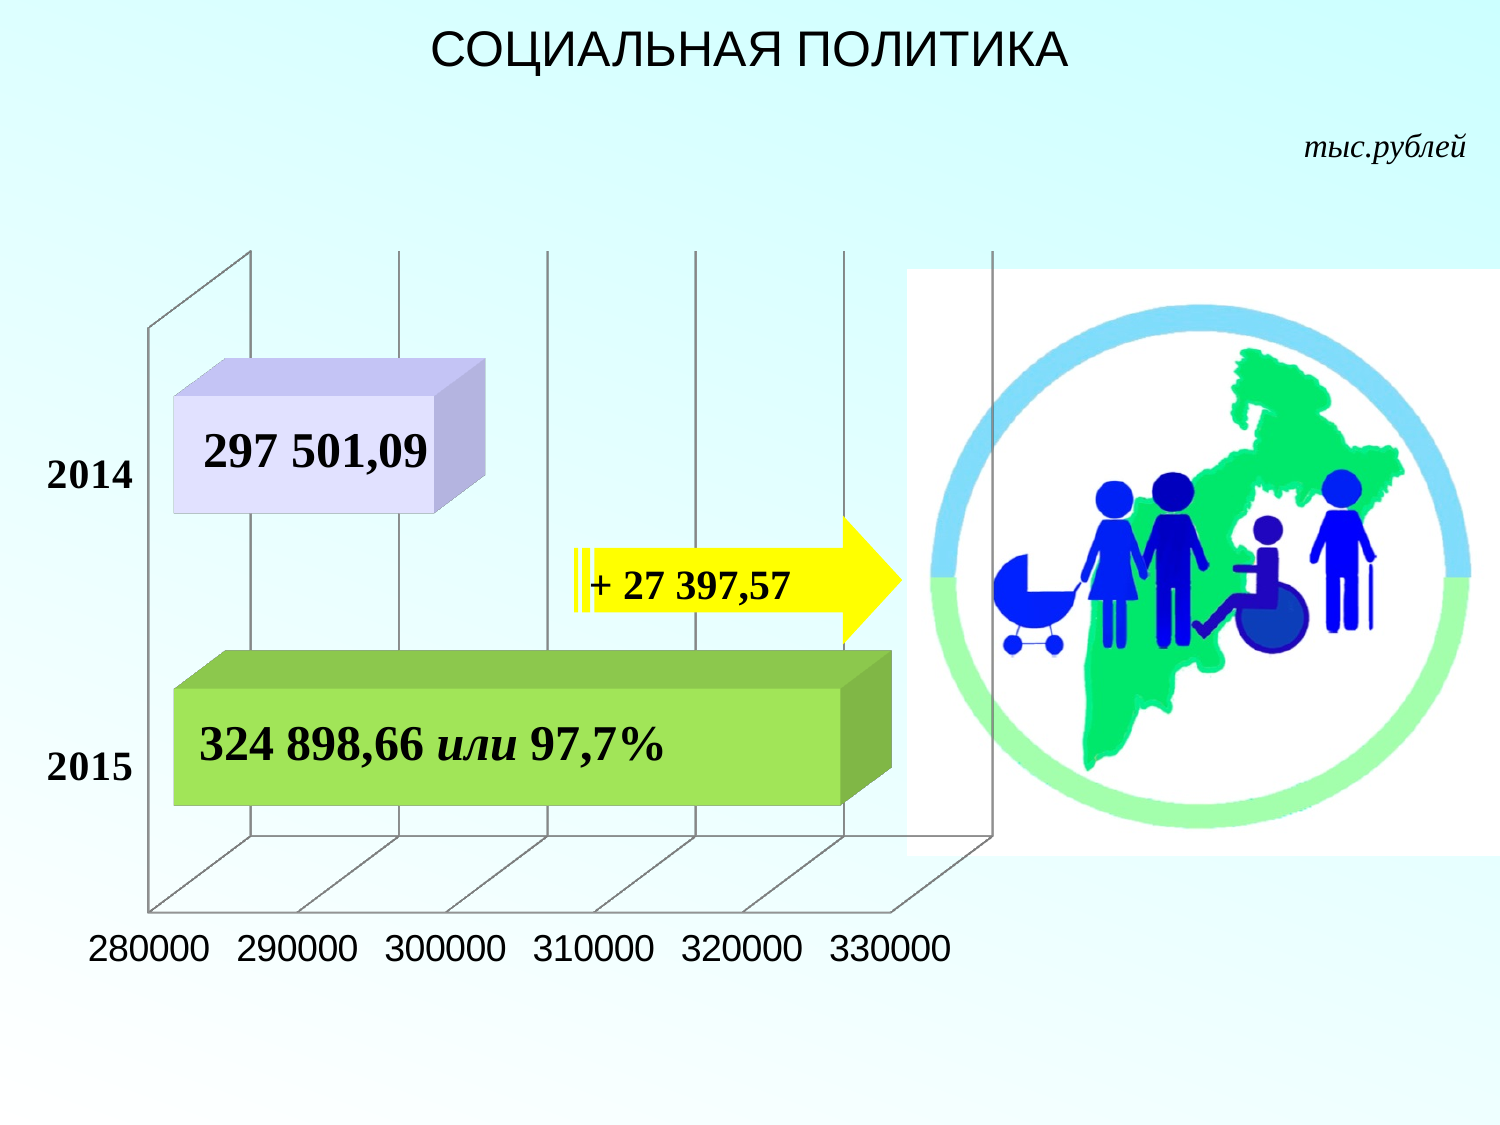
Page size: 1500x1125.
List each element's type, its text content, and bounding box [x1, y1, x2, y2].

chart [0, 222, 1067, 1020]
picture [1067, 269, 1500, 856]
text_box СОЦИАЛЬНАЯ ПОЛИТИКА [0, 0, 1500, 94]
text_box тыс.рублей [1288, 117, 1500, 172]
